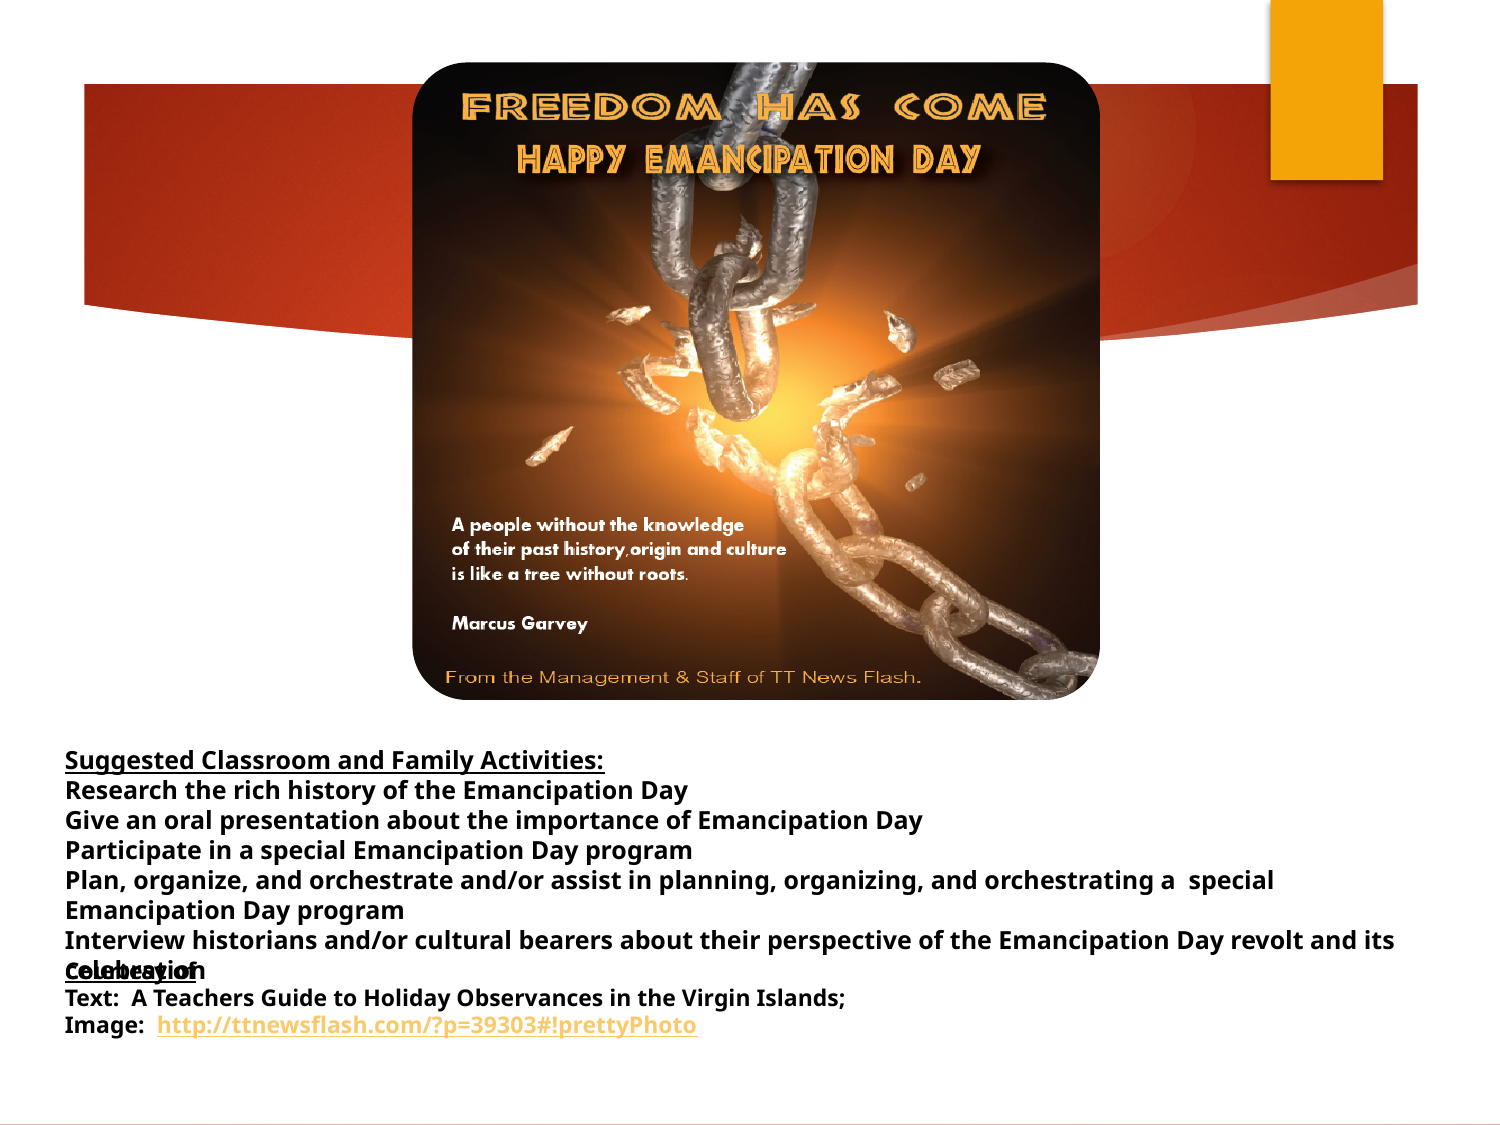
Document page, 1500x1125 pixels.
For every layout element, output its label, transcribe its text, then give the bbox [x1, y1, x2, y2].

text_box Suggested Classroom and Family Activities: Research the rich history of the Emancipation Day Give an oral presentation about the importance of Emancipation Day Participate in a special Emancipation Day program Plan, organize, and orchestrate and/or assist in planning, organizing, and orchestrating a special Emancipation Day program Interview historians and/or cultural bearers about their perspective of the Emancipation Day revolt and its celebration [49, 737, 1413, 992]
picture [412, 62, 1101, 701]
text_box Courtesy of Text: A Teachers Guide to Holiday Observances in the Virgin Islands; Image: http://ttnewsflash.com/?p=39303#!prettyPhoto [50, 948, 1450, 1050]
